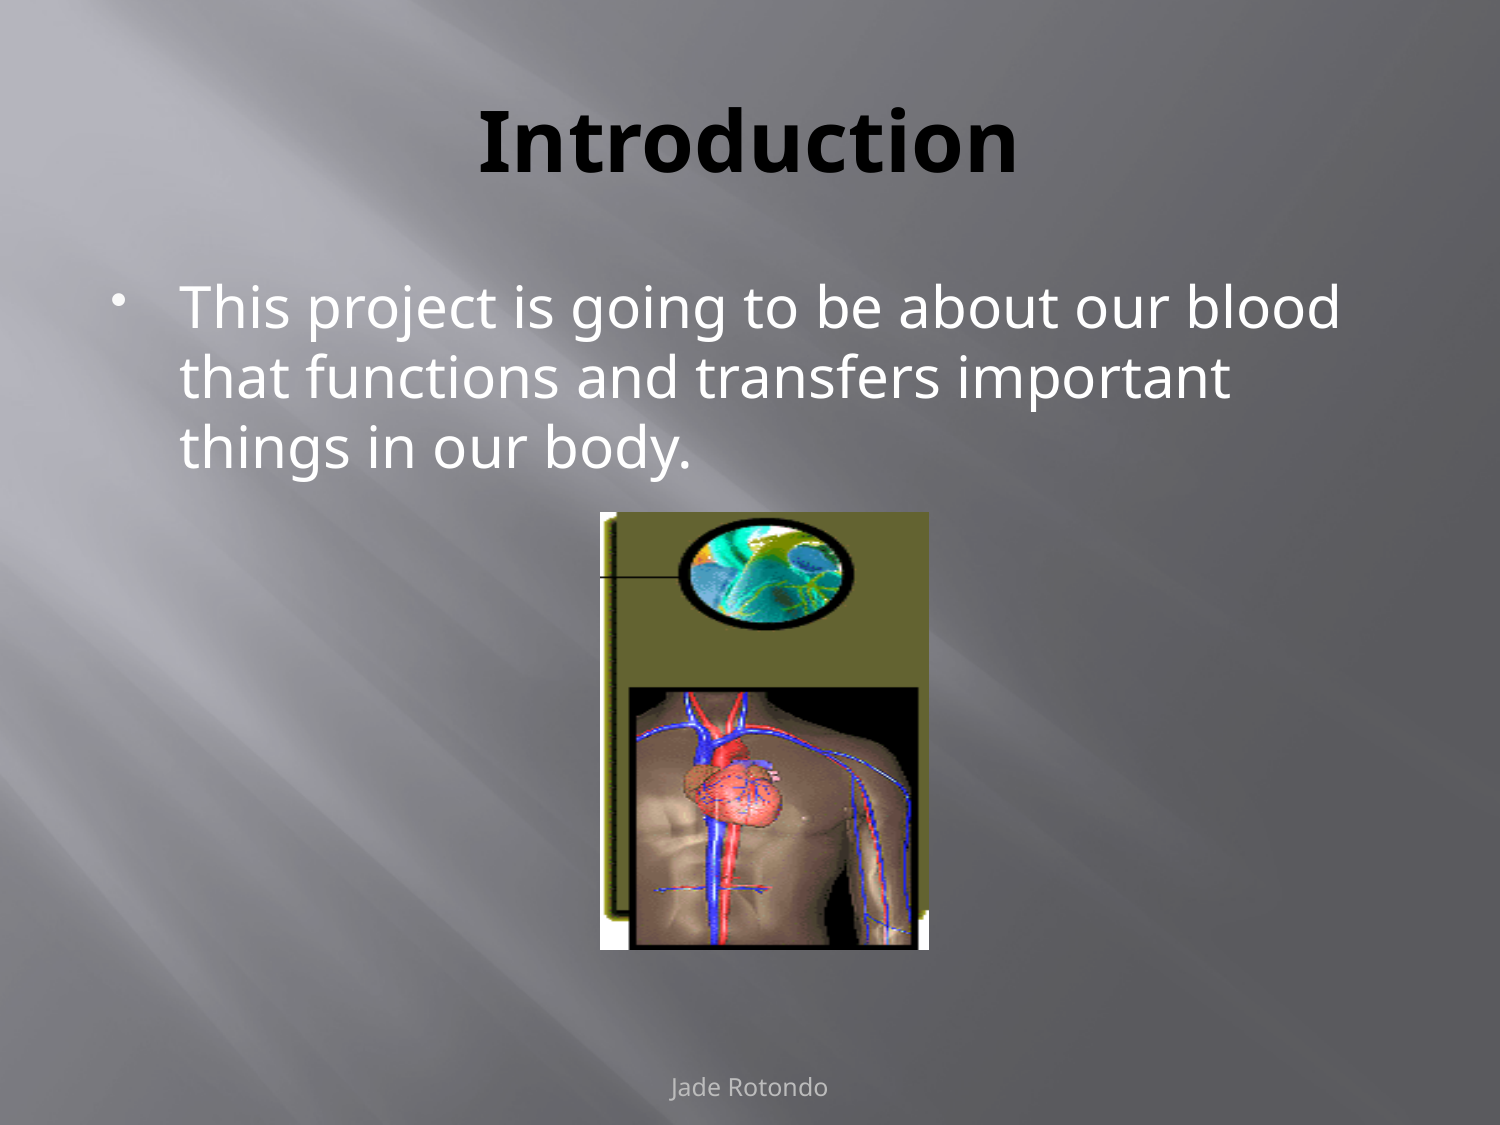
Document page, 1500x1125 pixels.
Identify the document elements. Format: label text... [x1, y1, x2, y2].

list This project is going to be about our blood that functions and transfers important things in our body. [75, 262, 1425, 1035]
title Introduction [75, 45, 1425, 233]
footer Jade Rotondo [512, 1052, 988, 1113]
picture [599, 512, 930, 951]
